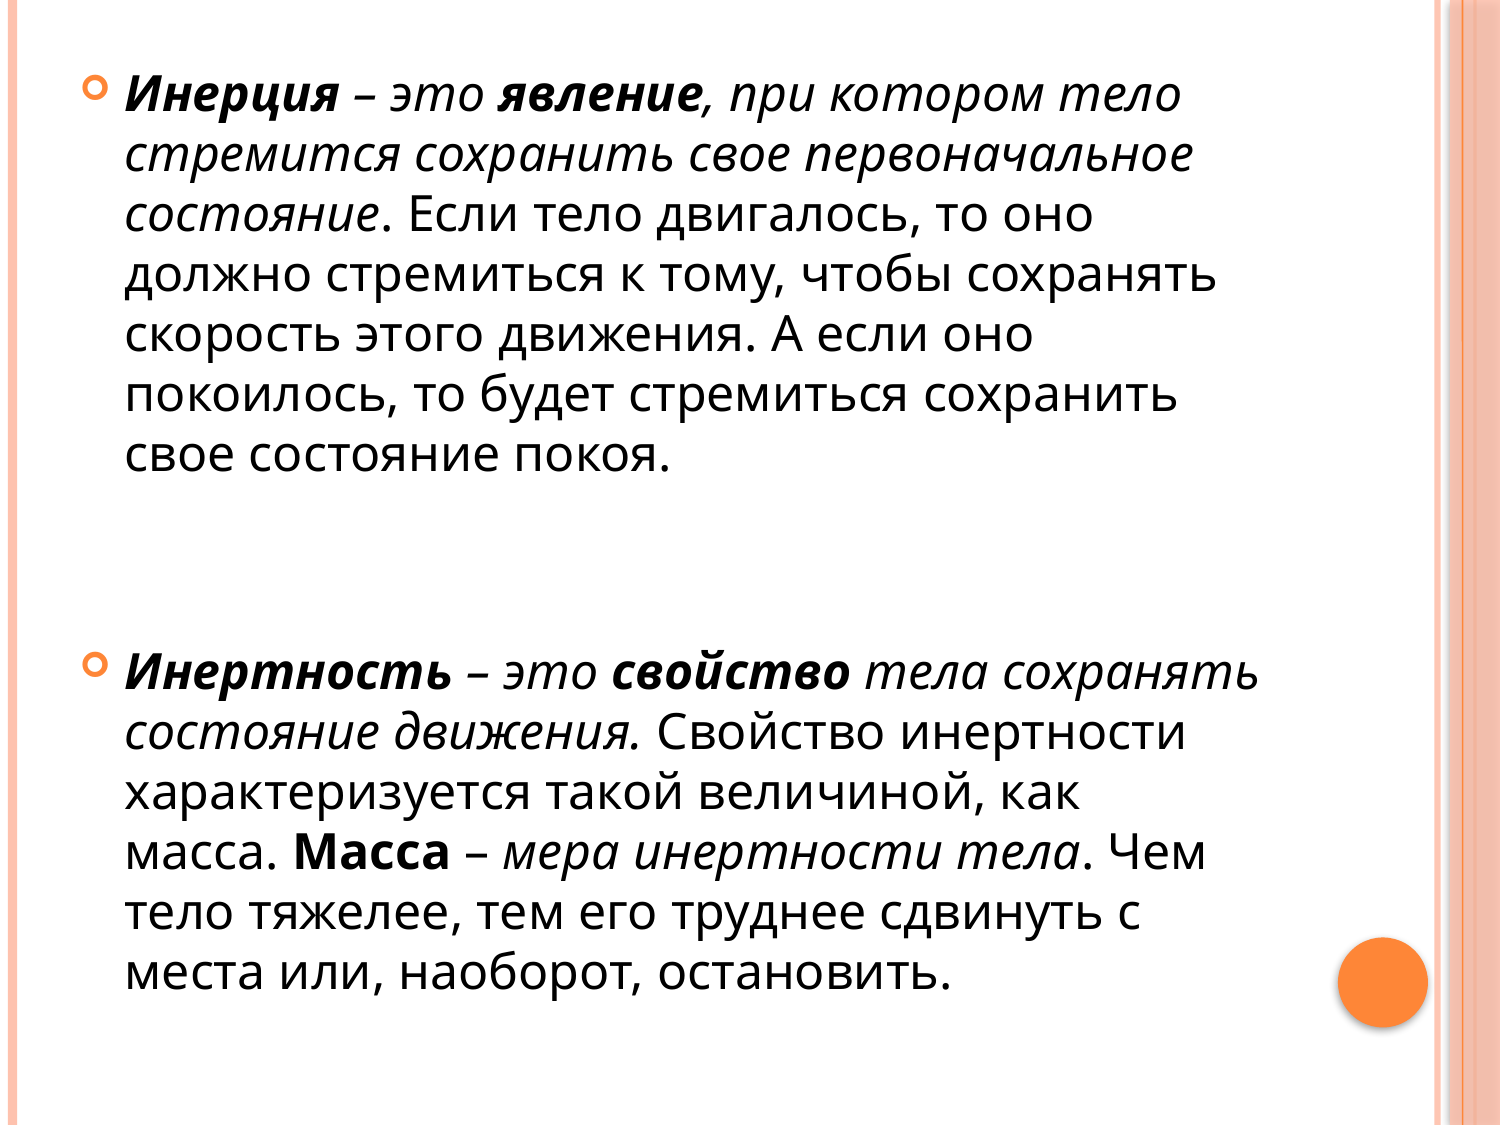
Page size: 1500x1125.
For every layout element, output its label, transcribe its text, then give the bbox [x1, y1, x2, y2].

list Инерция – это явление, при котором тело стремится сохранить свое первоначальное состояние. Если тело двигалось, то оно должно стремиться к тому, чтобы сохранять скорость этого движения. А если оно покоилось, то будет стремиться сохранить свое состояние покоя. Инертность – это свойство тела сохранять состояние движения. Свойство инертности характеризуется такой величиной, как масса. Масса – мера инертности тела. Чем тело тяжелее, тем его труднее сдвинуть с места или, наоборот, остановить. [64, 54, 1300, 1062]
